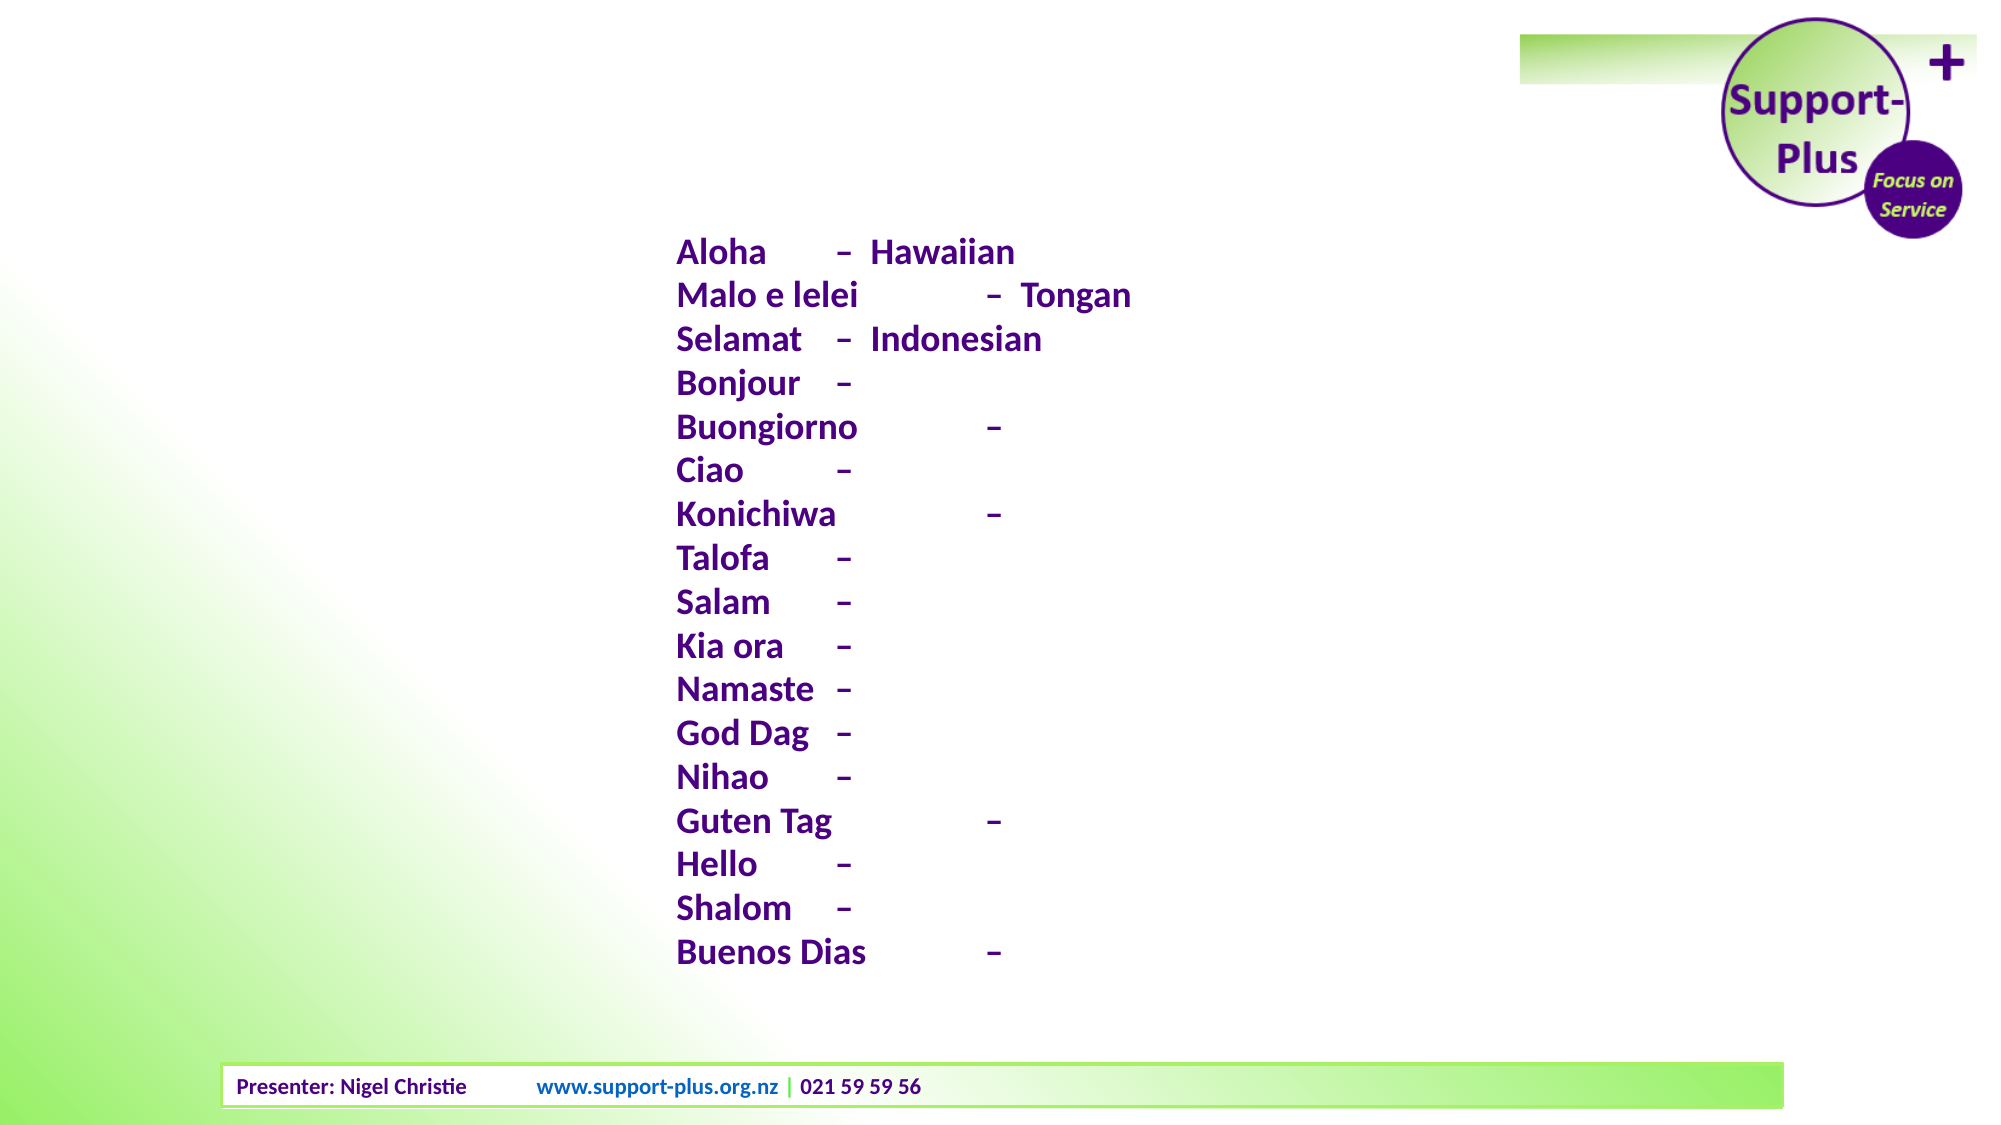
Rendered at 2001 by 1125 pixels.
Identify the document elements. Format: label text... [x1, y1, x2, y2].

picture [1514, 15, 1983, 246]
text_box Aloha – Hawaiian Malo e lelei – Tongan Selamat – Indonesian Bonjour – Buongiorno – Ciao – Konichiwa – Talofa – Salam – Kia ora – Namaste – God Dag – Nihao – Guten Tag – Hello – Shalom – Buenos Dias – [500, 239, 1500, 980]
text_box Presenter: Nigel Christie www.support-plus.org.nz | 021 59 59 56 [221, 1063, 1783, 1107]
